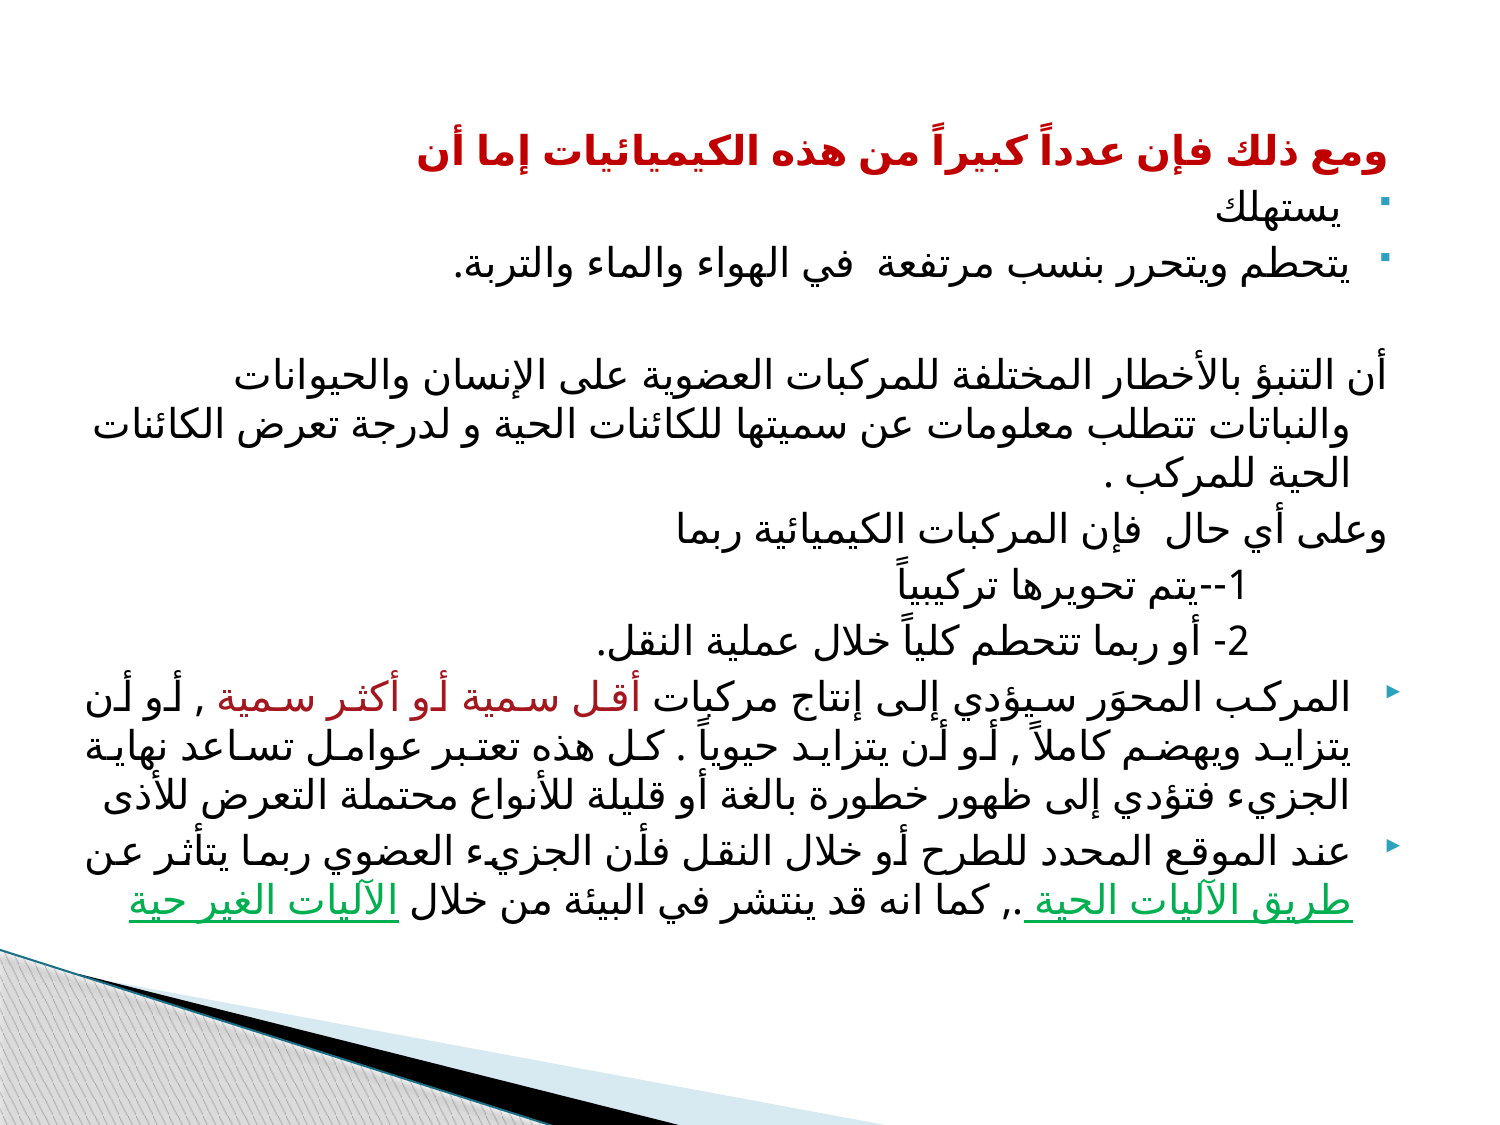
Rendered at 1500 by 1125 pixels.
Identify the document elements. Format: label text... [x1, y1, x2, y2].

list ومع ذلك فإن عدداً كبيراً من هذه الكيميائيات إما أن يستهلك يتحطم ويتحرر بنسب مرتفعة في الهواء والماء والتربة. أن التنبؤ بالأخطار المختلفة للمركبات العضوية على الإنسان والحيوانات والنباتات تتطلب معلومات عن سميتها للكائنات الحية و لدرجة تعرض الكائنات الحية للمركب . وعلى أي حال فإن المركبات الكيميائية ربما 1--يتم تحويرها تركيبياً 2- أو ربما تتحطم كلياً خلال عملية النقل. المركب المحوَر سيؤدي إلى إنتاج مركبات أقل سمية أو أكثر سمية , أو أن يتزايد ويهضم كاملاً , أو أن يتزايد حيوياً . كل هذه تعتبر عوامل تساعد نهاية الجزيء فتؤدي إلى ظهور خطورة بالغة أو قليلة للأنواع محتملة التعرض للأذى عند الموقع المحدد للطرح أو خلال النقل فأن الجزيء العضوي ربما يتأثر عن طريق الآليات الحية ., كما انه قد ينتشر في البيئة من خلال الآليات الغير حية [70, 117, 1421, 950]
